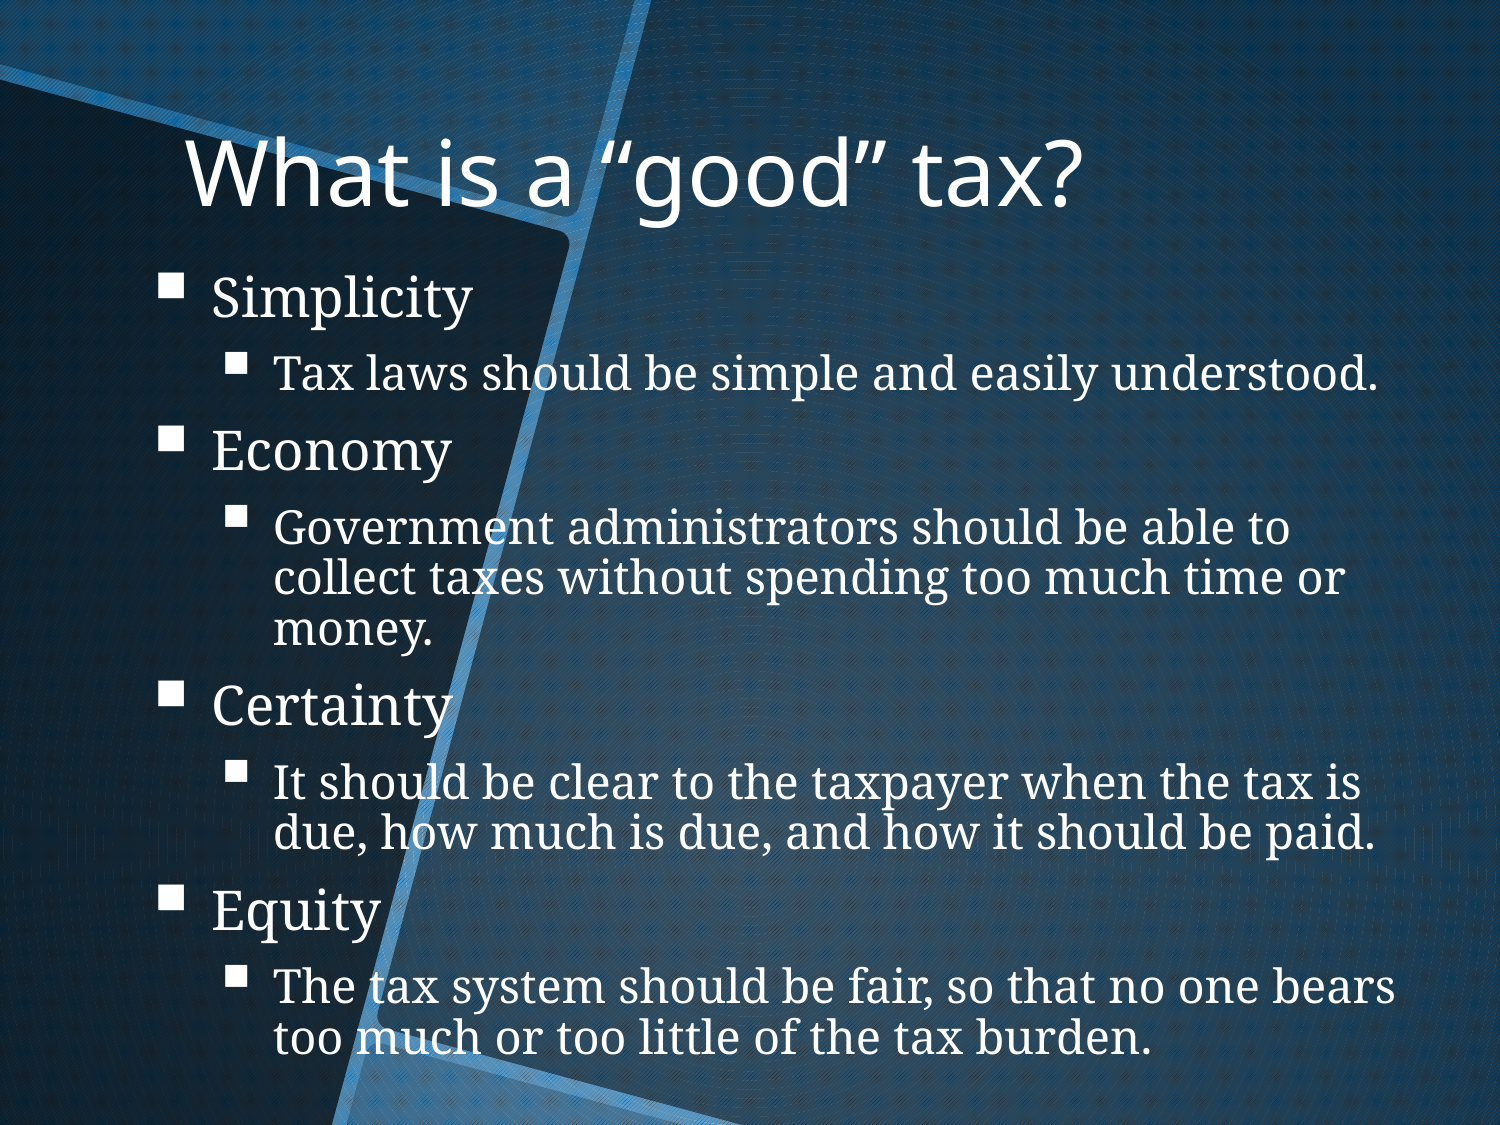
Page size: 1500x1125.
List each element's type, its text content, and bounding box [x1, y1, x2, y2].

title What is a “good” tax? [75, 45, 1100, 233]
list Simplicity Tax laws should be simple and easily understood. Economy Government administrators should be able to collect taxes without spending too much time or money. Certainty It should be clear to the taxpayer when the tax is due, how much is due, and how it should be paid. Equity The tax system should be fair, so that no one bears too much or too little of the tax burden. [75, 262, 1425, 1075]
